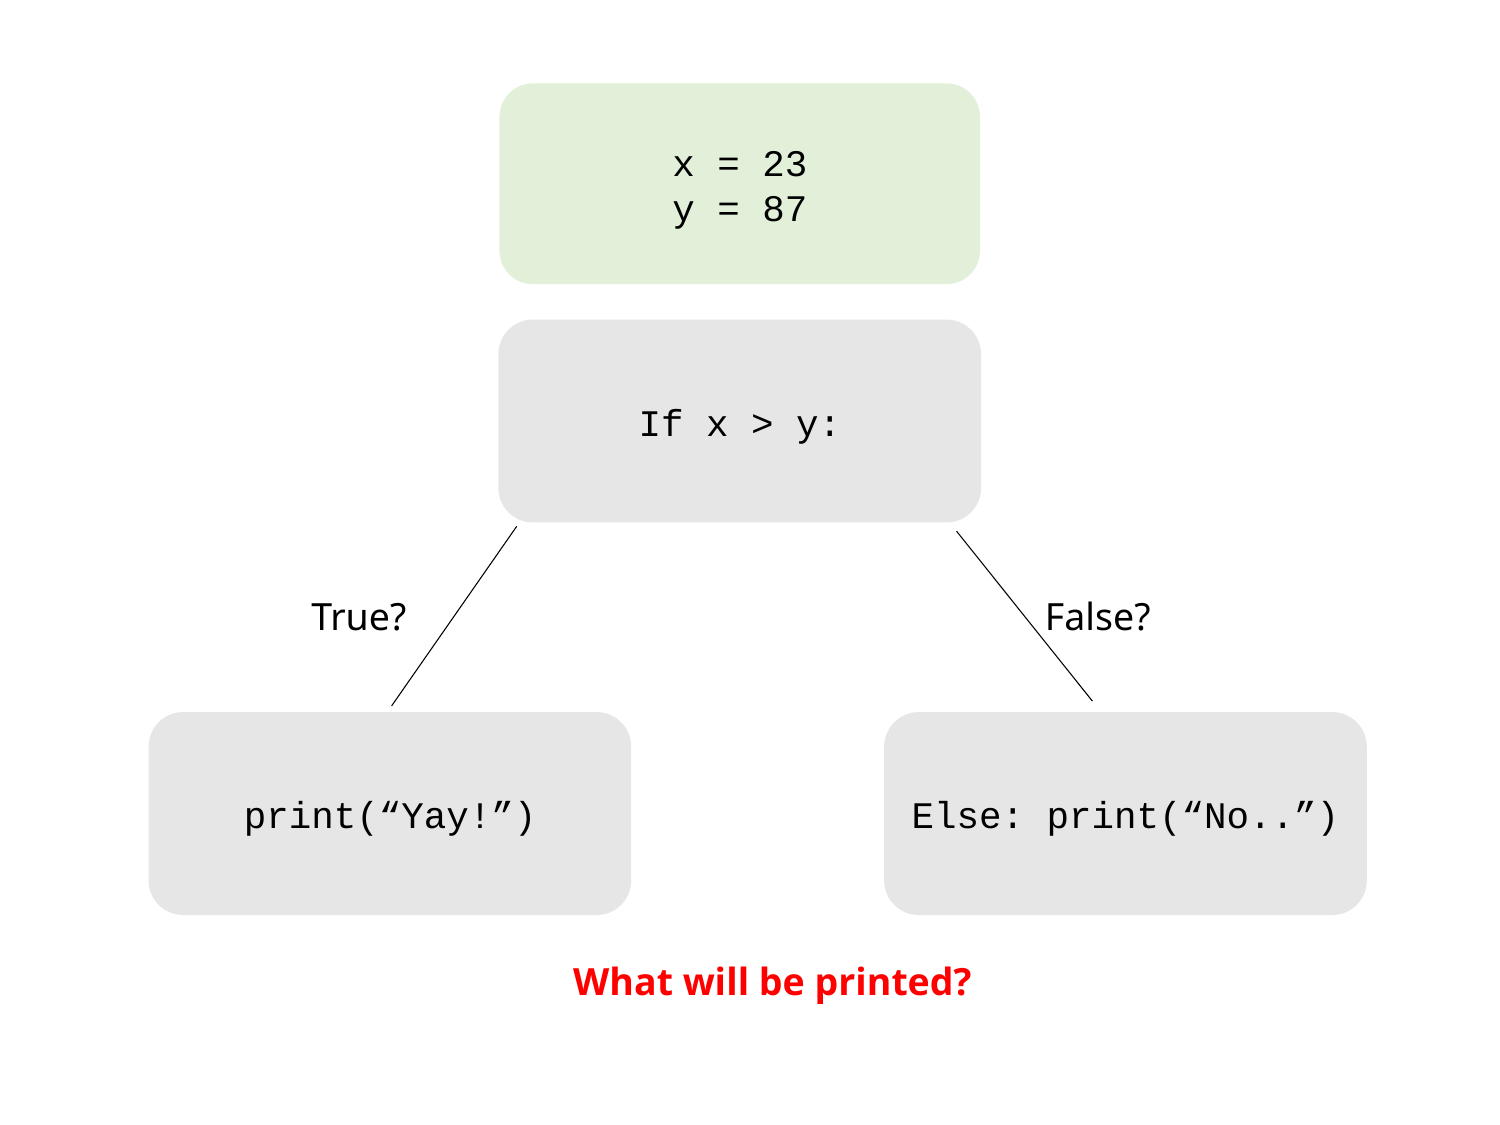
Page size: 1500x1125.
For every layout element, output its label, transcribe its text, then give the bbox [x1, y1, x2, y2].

text_box Else: print(“No..”) [884, 712, 1367, 916]
text_box x = 23 y = 87 [498, 82, 982, 286]
text_box False? [1093, 585, 1166, 646]
text_box What will be printed? [558, 950, 987, 1011]
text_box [956, 531, 1093, 702]
text_box print(“Yay!”) [148, 712, 632, 916]
text_box True? [296, 585, 391, 646]
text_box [391, 526, 517, 706]
text_box If x > y: [498, 319, 982, 523]
